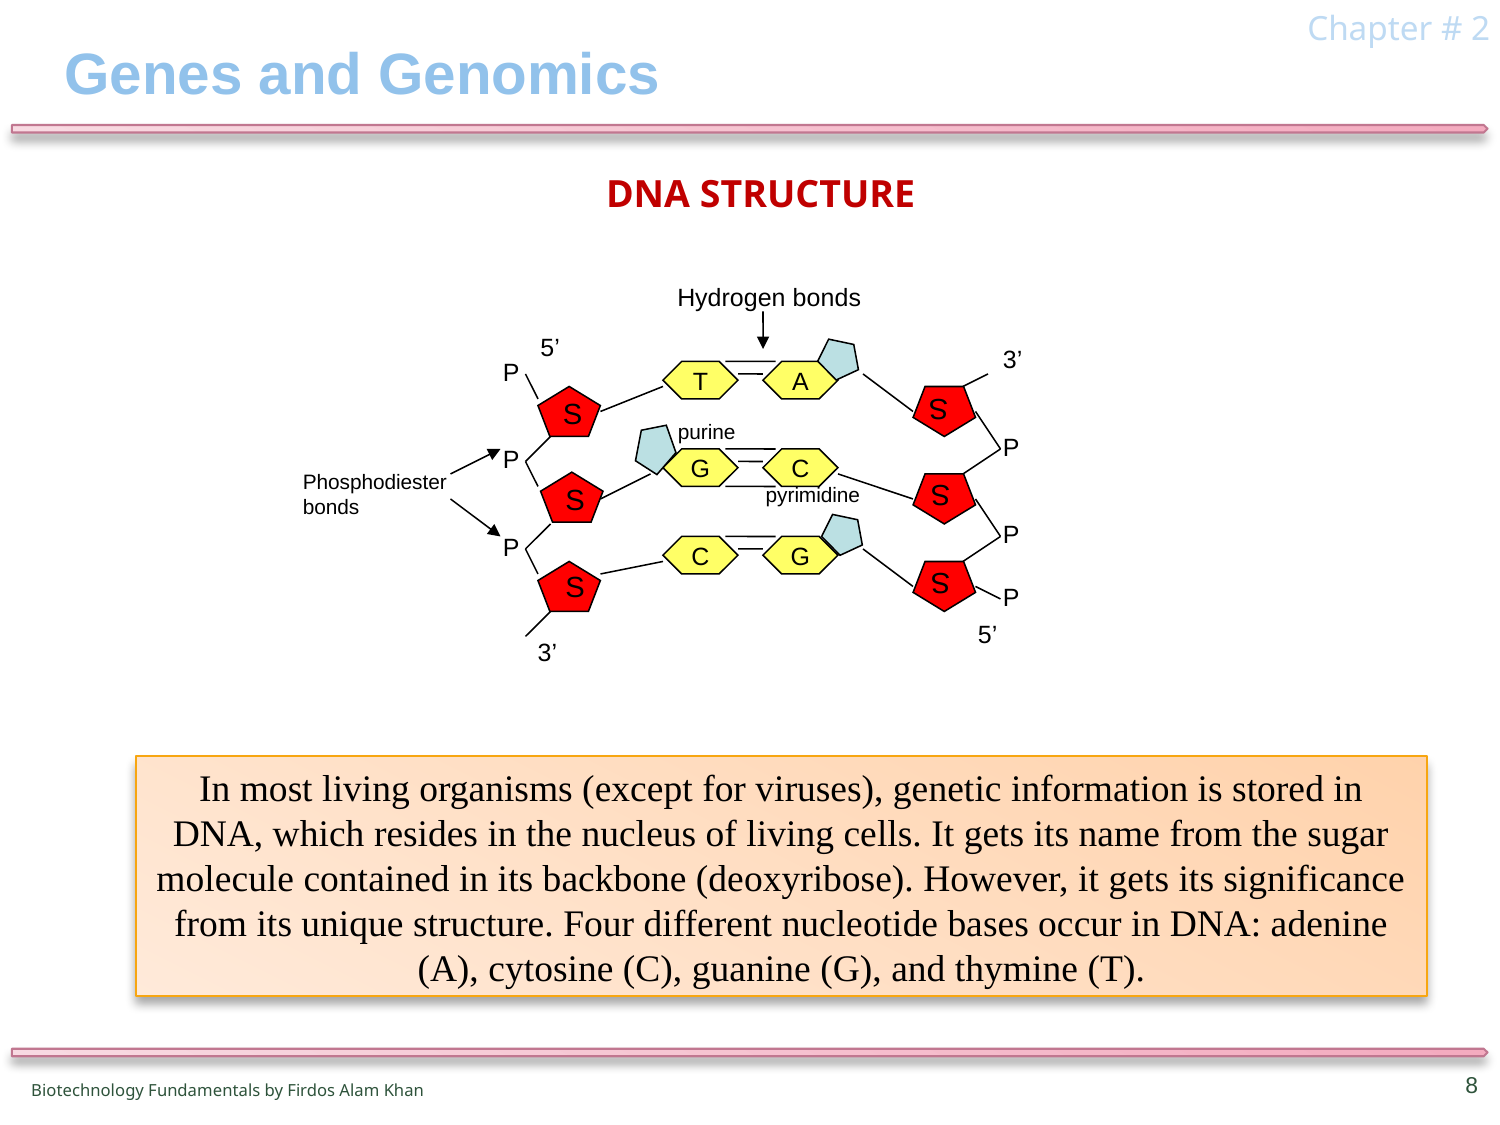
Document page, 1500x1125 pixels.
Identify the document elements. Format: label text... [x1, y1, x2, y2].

text_box DNA Structure [591, 162, 931, 223]
title Genes and Genomics [49, 27, 1225, 116]
text_box Chapter # 2 [1292, 0, 1500, 55]
text_box Biotechnology Fundamentals by Firdos Alam Khan [16, 1072, 440, 1108]
slide_number 8 [1432, 1063, 1493, 1115]
text_box [10, 1047, 1489, 1058]
text_box [10, 123, 1489, 134]
text_box Title in here [99, 924, 950, 1040]
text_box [287, 273, 1038, 675]
text_box In most living organisms (except for viruses), genetic information is stored in DNA, which resides in the nucleus of living cells. It gets its name from the sugar molecule contained in its backbone (deoxyribose). However, it gets its significance from its unique structure. Four different nucleotide bases occur in DNA: adenine (A), cytosine (C), guanine (G), and thymine (T). [135, 755, 1428, 997]
